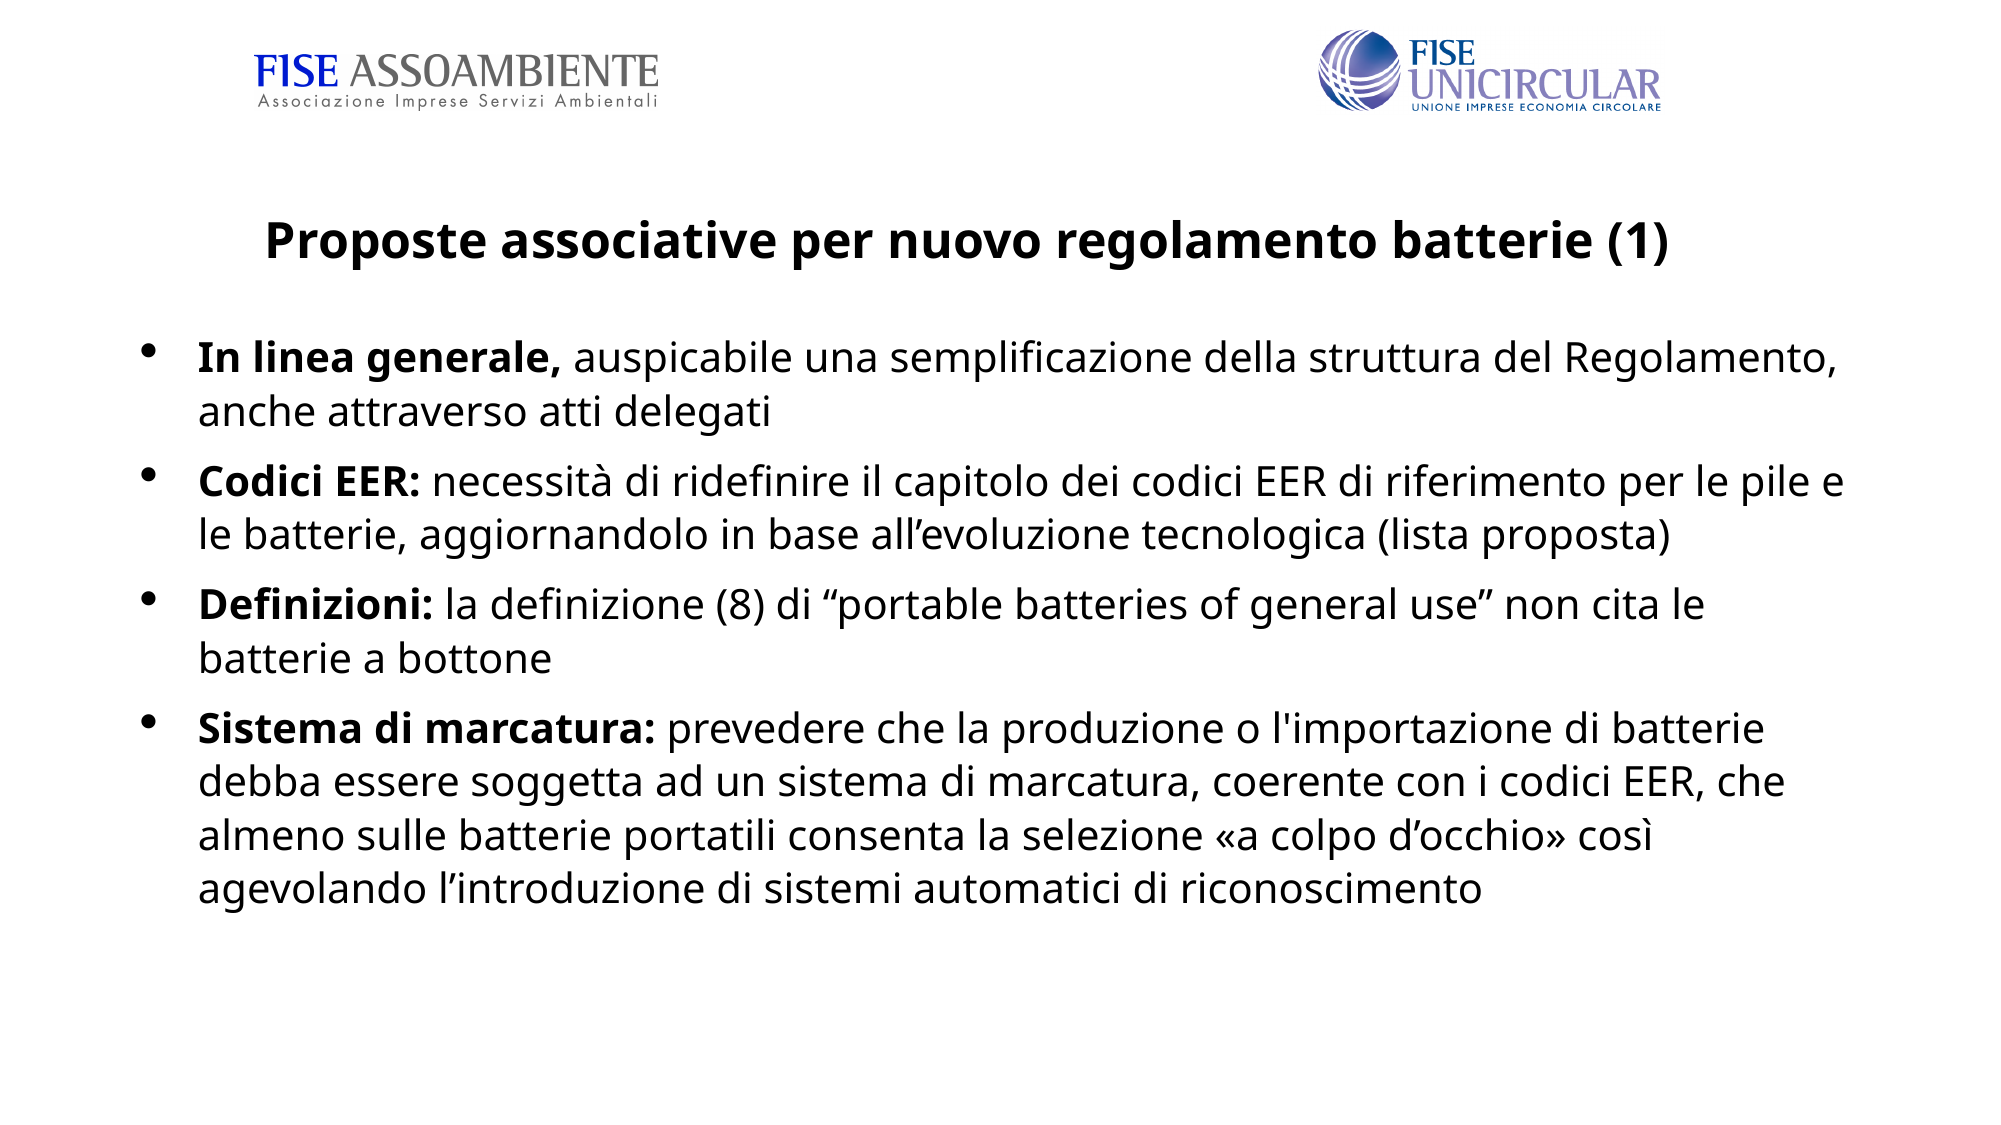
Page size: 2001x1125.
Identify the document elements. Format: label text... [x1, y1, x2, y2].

picture [254, 54, 658, 111]
text_box Proposte associative per nuovo regolamento batterie (1) [126, 201, 1809, 276]
text_box In linea generale, auspicabile una semplificazione della struttura del Regolamento, anche attraverso atti delegati Codici EER: necessità di ridefinire il capitolo dei codici EER di riferimento per le pile e le batterie, aggiornandolo in base all’evoluzione tecnologica (lista proposta) Definizioni: la definizione (8) di “portable batteries of general use” non cita le batterie a bottone Sistema di marcatura: prevedere che la produzione o l'importazione di batterie debba essere soggetta ad un sistema di marcatura, coerente con i codici EER, che almeno sulle batterie portatili consenta la selezione «a colpo d’occhio» così agevolando l’introduzione di sistemi automatici di riconoscimento [126, 319, 1874, 1125]
picture [1316, 26, 1665, 116]
